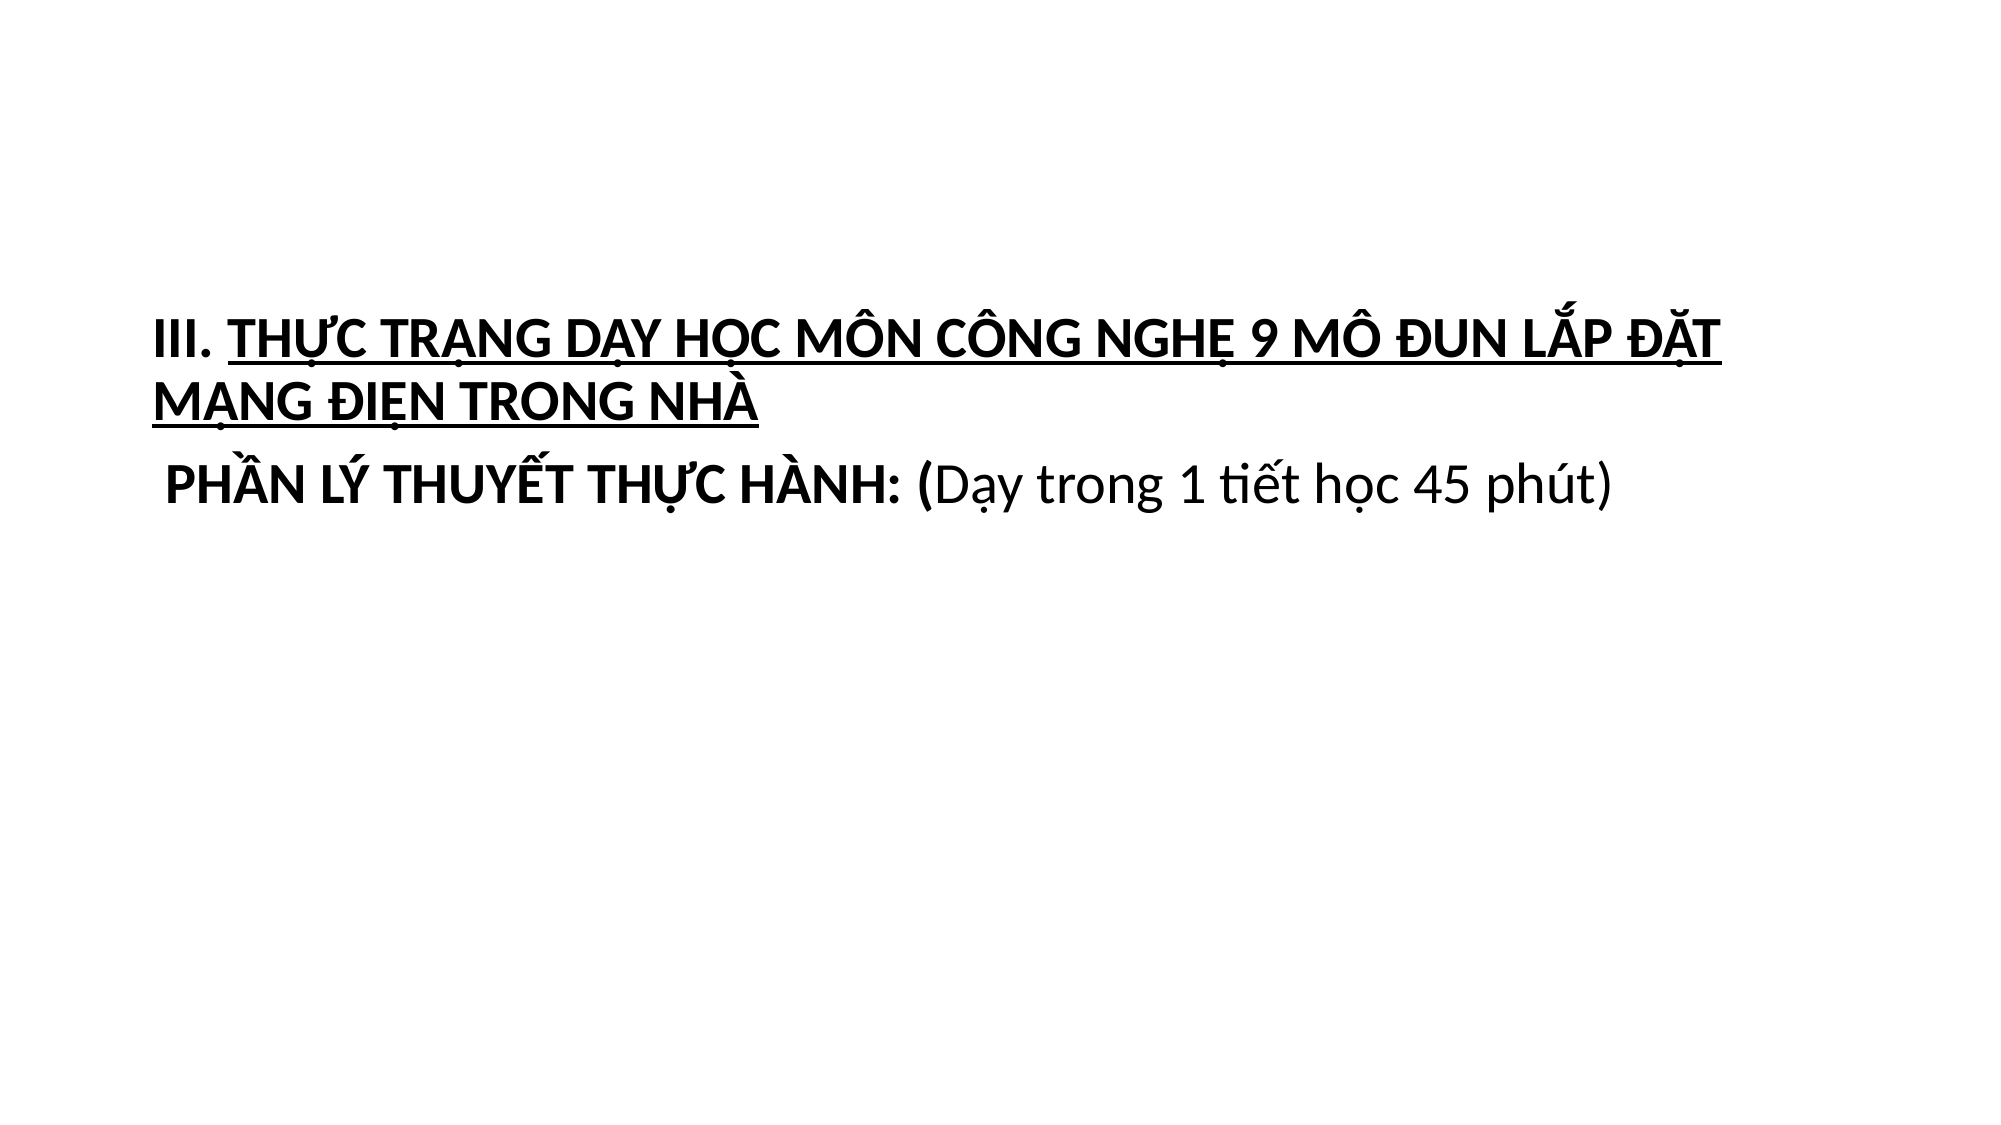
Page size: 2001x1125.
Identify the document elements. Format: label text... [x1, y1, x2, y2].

list III. THỰC TRẠNG DẠY HỌC MÔN CÔNG NGHỆ 9 MÔ ĐUN LẮP ĐẶT MẠNG ĐIỆN TRONG NHÀ PHẦN LÝ THUYẾT THỰC HÀNH: (Dạy trong 1 tiết học 45 phút) [137, 299, 1863, 1014]
